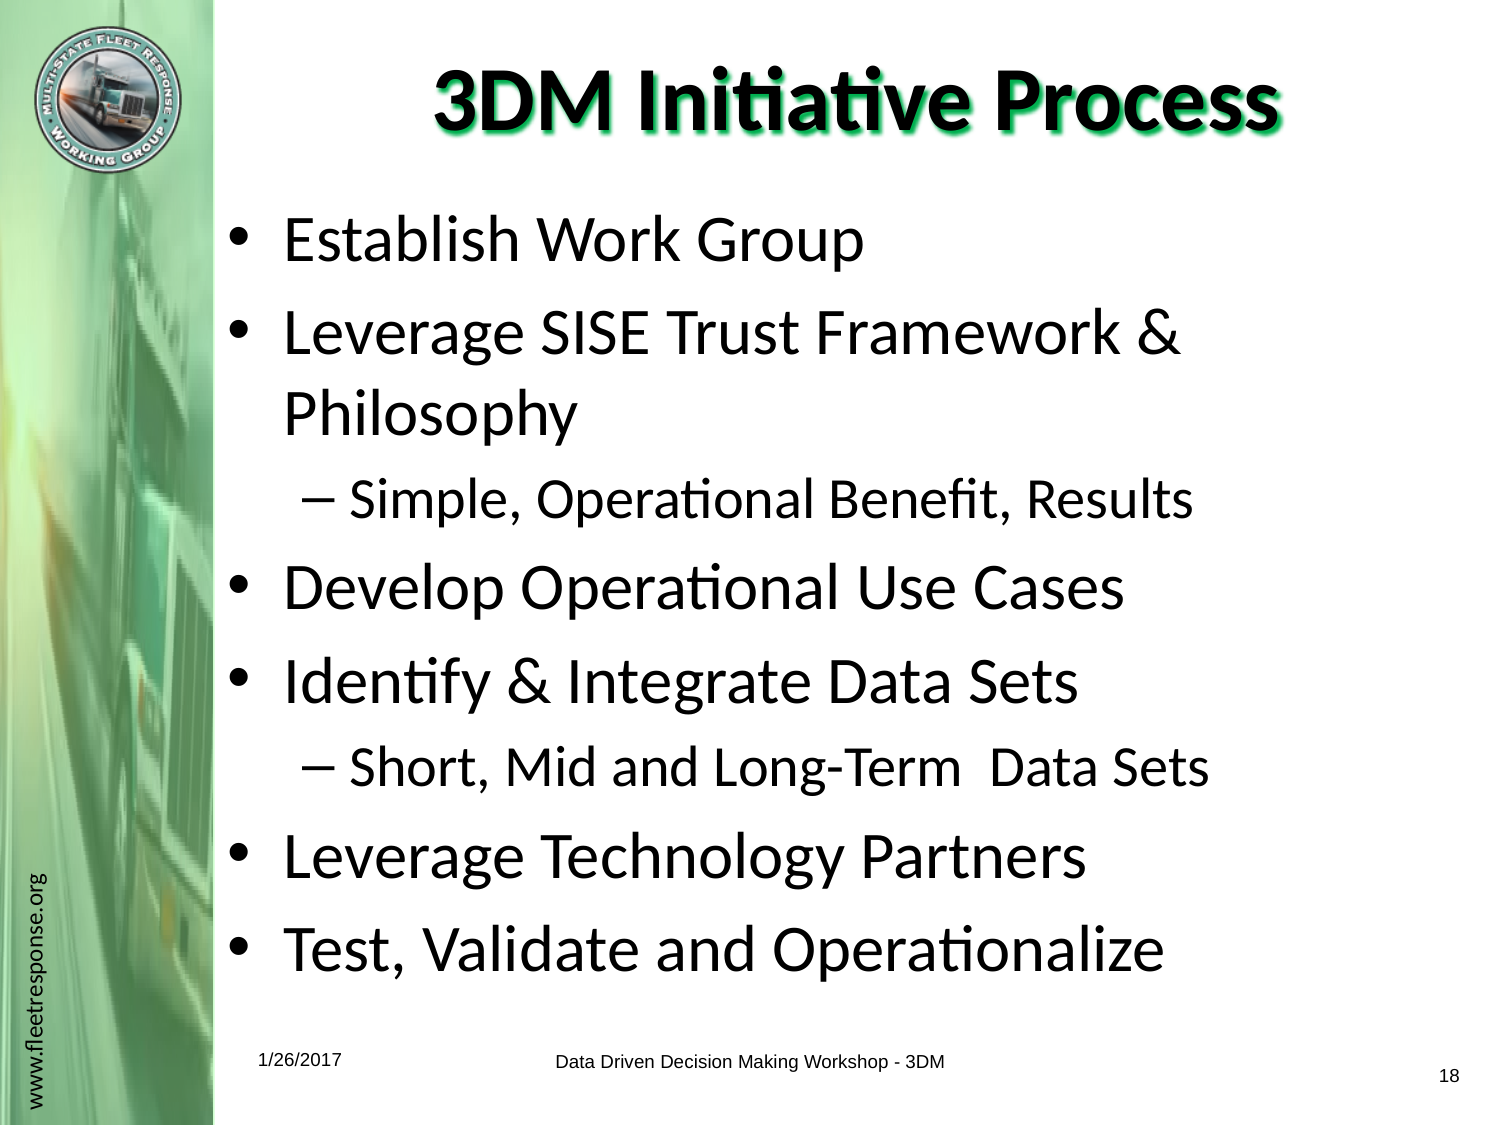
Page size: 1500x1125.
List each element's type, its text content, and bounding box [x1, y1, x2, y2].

footer Data Driven Decision Making Workshop - 3DM [512, 1042, 988, 1103]
title 3DM Initiative Process [212, 0, 1500, 187]
list Establish Work Group Leverage SISE Trust Framework & Philosophy Simple, Operational Benefit, Results Develop Operational Use Cases Identify & Integrate Data Sets Short, Mid and Long-Term Data Sets Leverage Technology Partners Test, Validate and Operationalize [212, 187, 1500, 1038]
picture [28, 24, 187, 183]
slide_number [125, 1040, 475, 1100]
slide_number 18 [1125, 1045, 1475, 1106]
